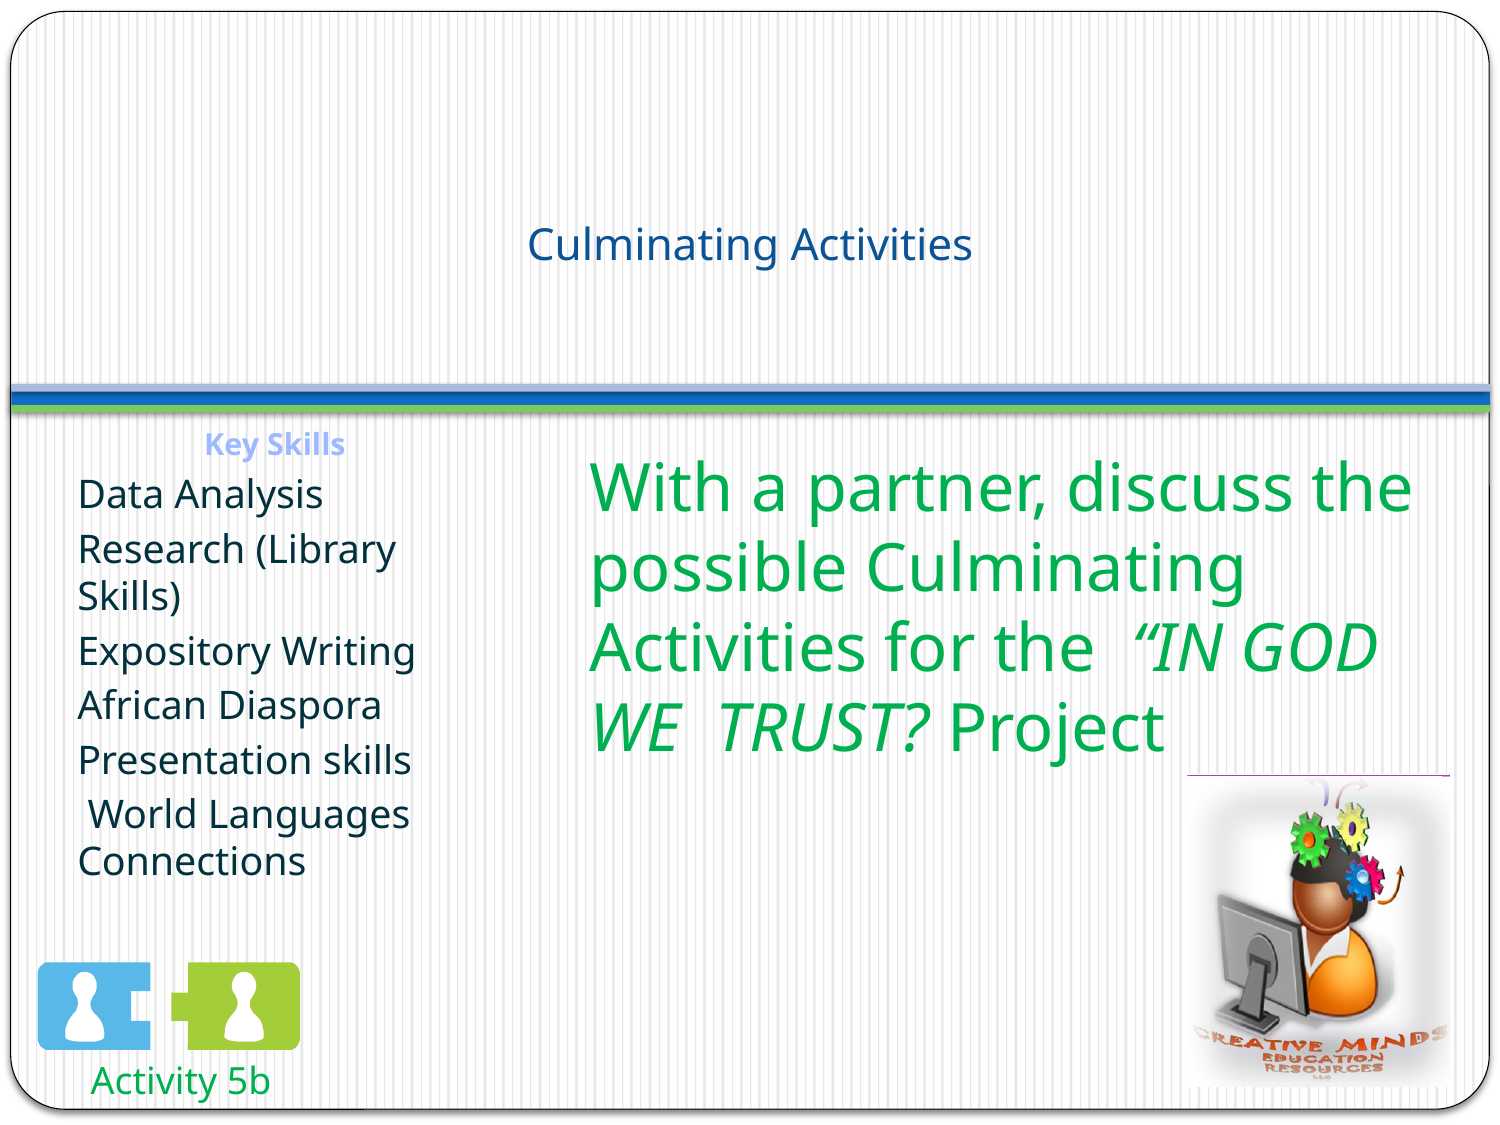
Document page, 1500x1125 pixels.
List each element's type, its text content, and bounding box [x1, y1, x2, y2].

list Key Skills Data Analysis Research (Library Skills) Expository Writing African Diaspora Presentation skills World Languages Connections [62, 417, 488, 900]
title Culminating Activities [118, 156, 1394, 338]
text_box With a partner, discuss the possible Culminating Activities for the “IN GOD WE TRUST? Project [575, 437, 1438, 772]
picture [37, 962, 301, 1051]
picture [1187, 774, 1451, 1087]
text_box Activity 5b [62, 1059, 300, 1110]
